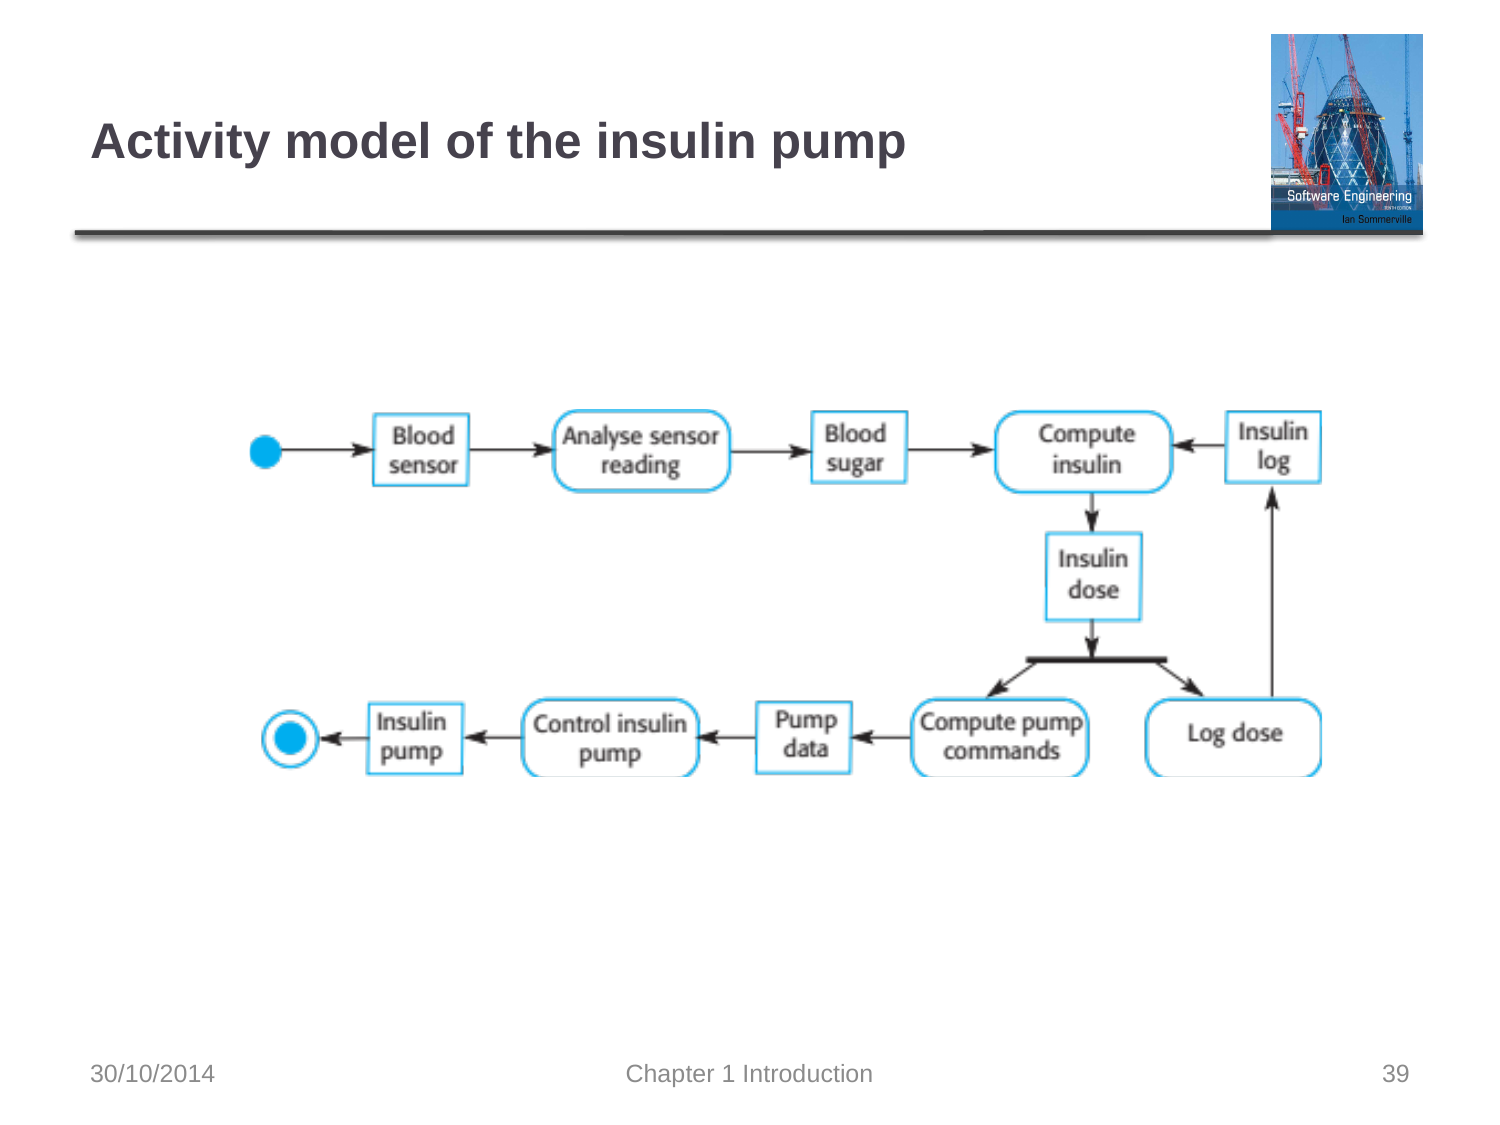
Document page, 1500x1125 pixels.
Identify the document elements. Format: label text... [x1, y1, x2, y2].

title Activity model of the insulin pump [74, 44, 1272, 233]
footer Chapter 1 Introduction [512, 1042, 988, 1103]
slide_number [75, 1042, 425, 1103]
slide_number 39 [1074, 1042, 1425, 1103]
picture [249, 409, 1323, 778]
picture [1271, 34, 1423, 230]
